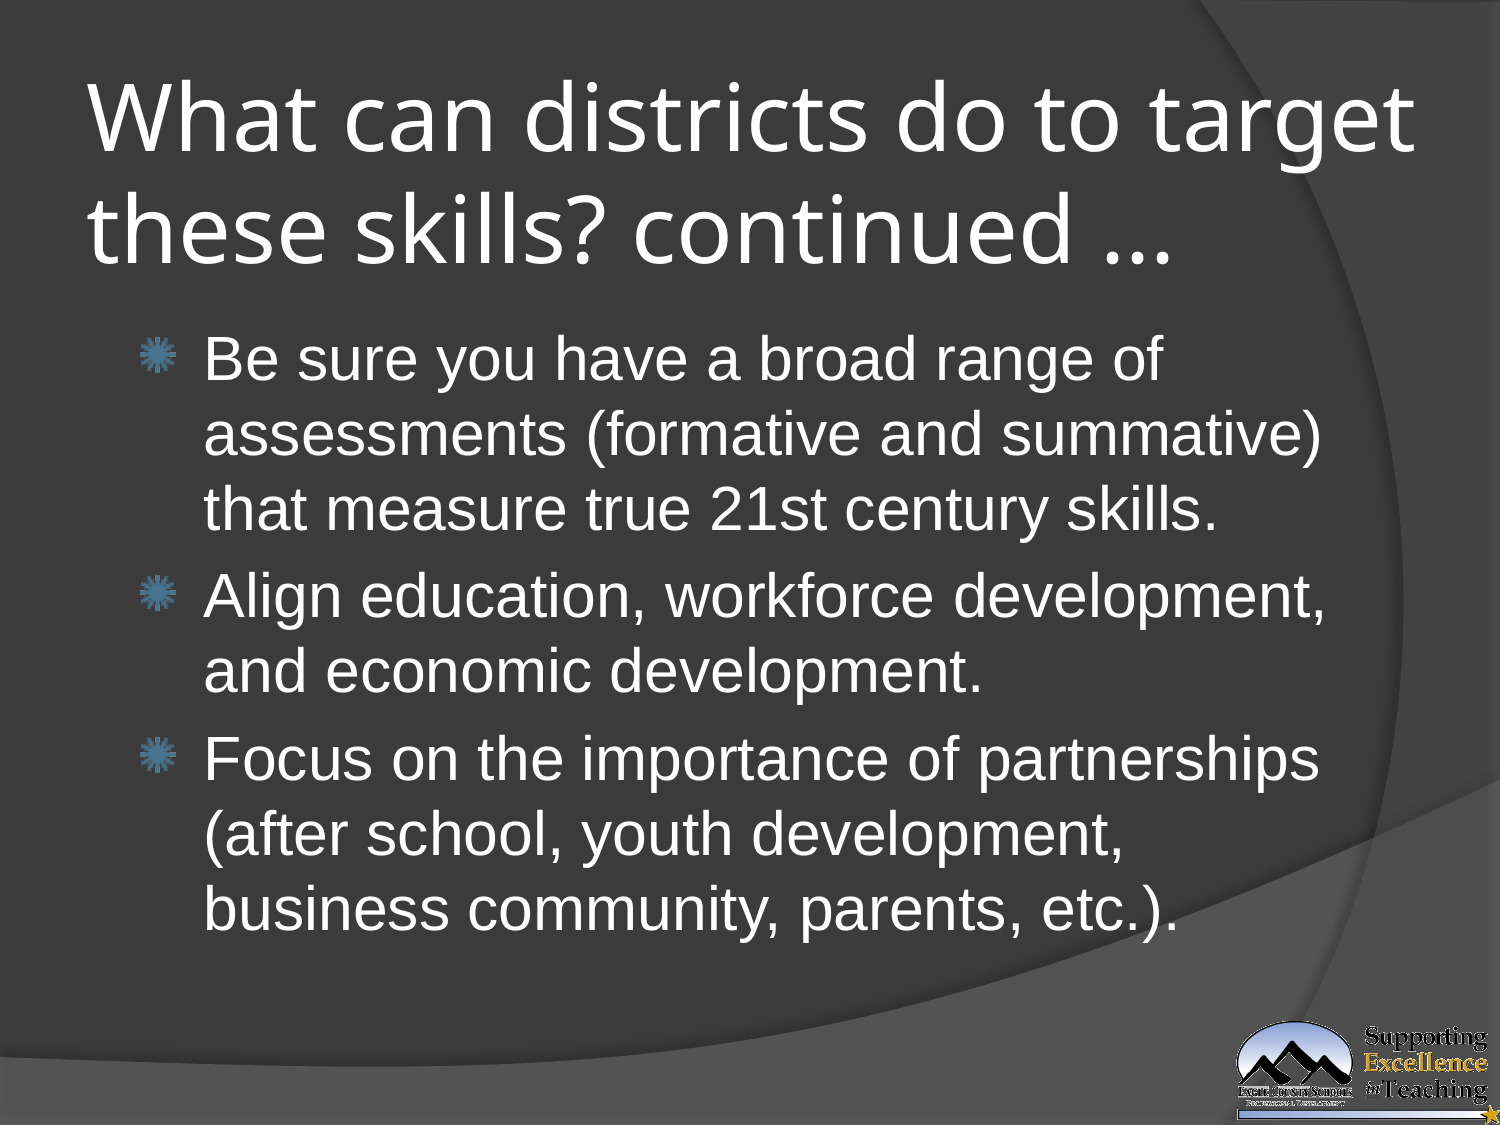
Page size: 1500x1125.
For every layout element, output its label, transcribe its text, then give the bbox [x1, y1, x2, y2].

picture [140, 575, 176, 611]
title What can districts do to target these skills? continued ... [32, 29, 1470, 311]
picture [140, 737, 176, 773]
picture [1236, 1020, 1500, 1125]
picture [140, 337, 176, 373]
list Be sure you have a broad range of assessments (formative and summative) that measure true 21st century skills. Align education, workforce development, and economic development. Focus on the importance of partnerships (after school, youth development, business community, parents, etc.). [120, 310, 1380, 1062]
